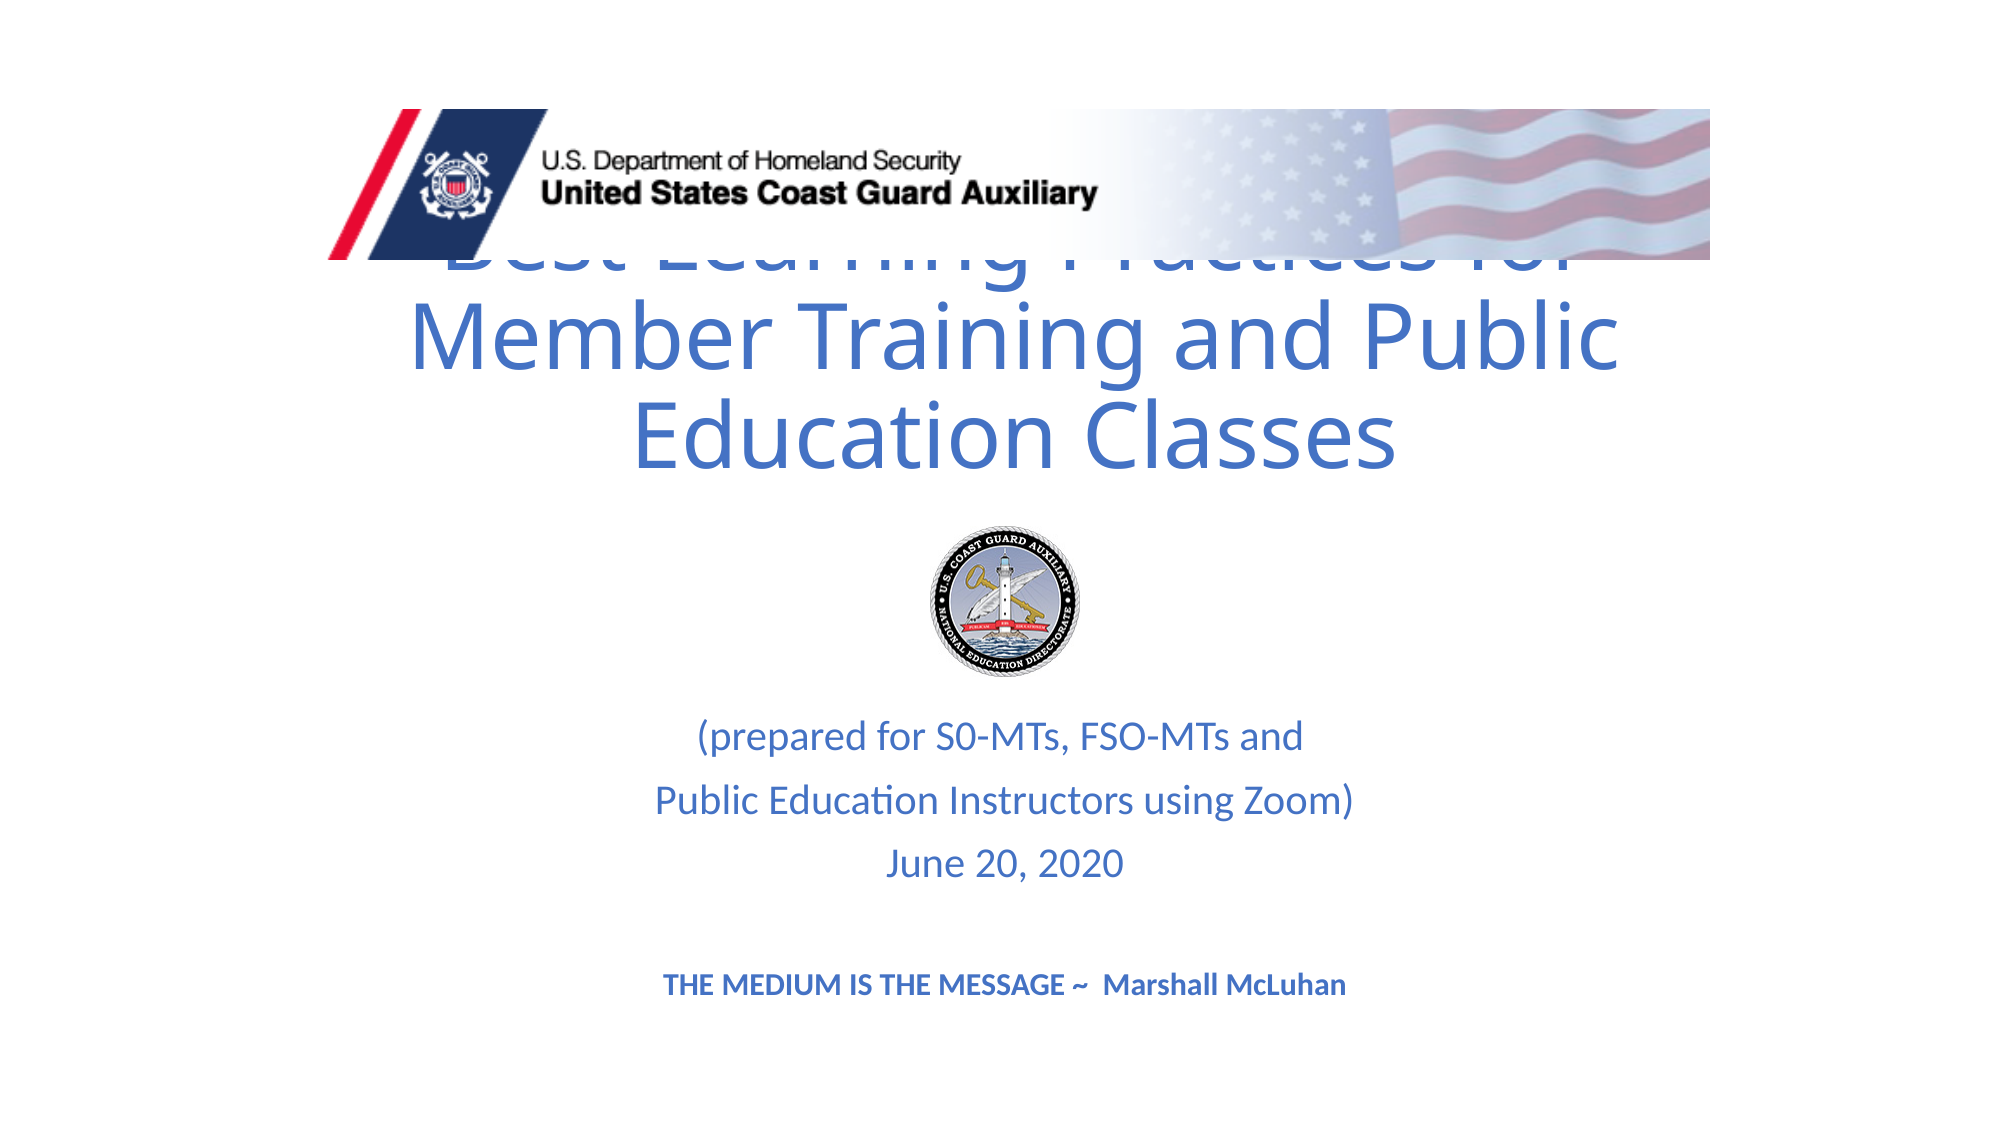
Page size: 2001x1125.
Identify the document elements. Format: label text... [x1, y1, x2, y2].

title Best Learning Practices for Member Training and Public Education Classes [264, 184, 1765, 496]
subtitle (prepared for S0-MTs, FSO-MTs and Public Education Instructors using Zoom) June 20, 2020 THE MEDIUM IS THE MESSAGE ~ Marshall McLuhan [255, 706, 1755, 1012]
picture [325, 109, 1710, 260]
picture [929, 526, 1080, 677]
